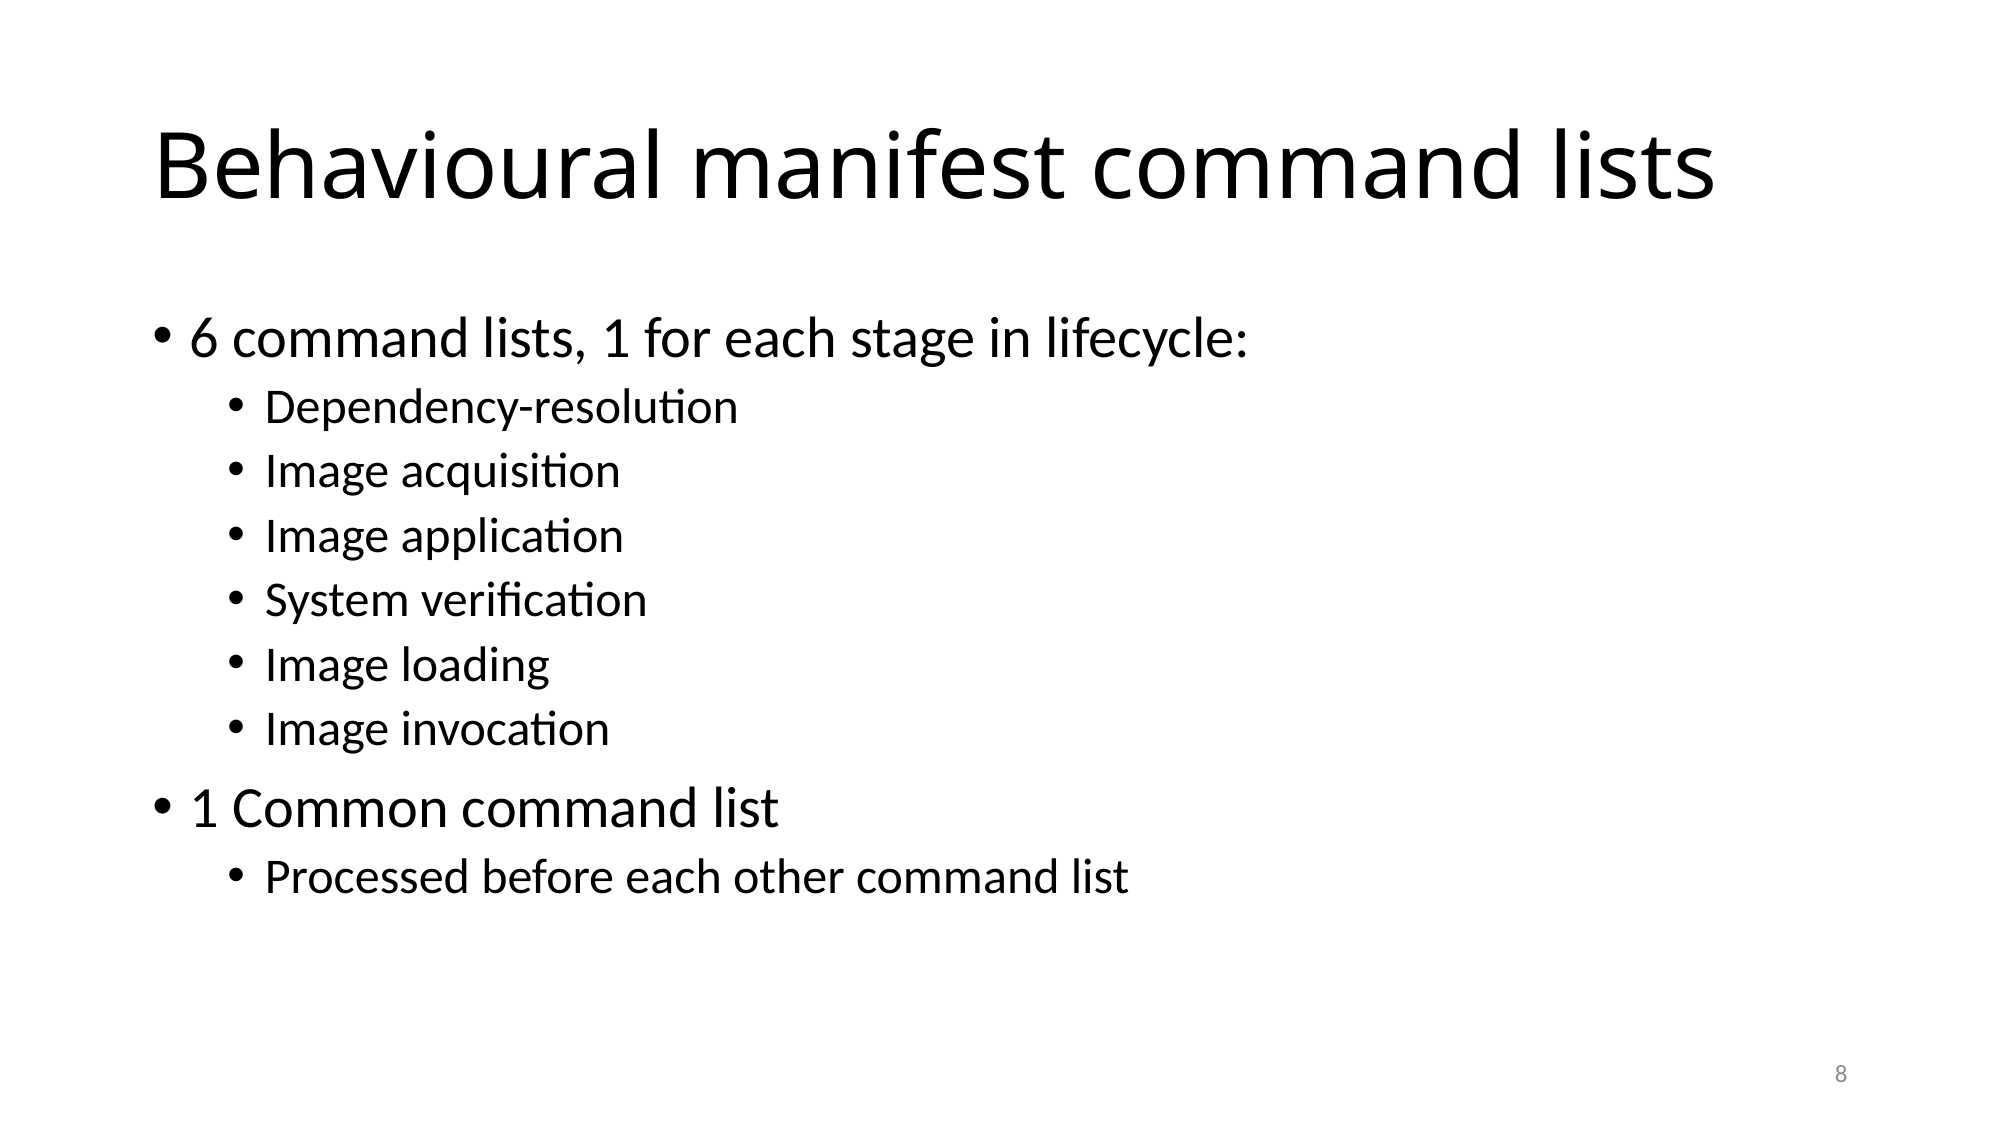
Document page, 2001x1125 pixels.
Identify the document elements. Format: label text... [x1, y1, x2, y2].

title Behavioural manifest command lists [137, 59, 1863, 278]
slide_number 7 [1412, 1042, 1863, 1103]
list 6 command lists, 1 for each stage in lifecycle: Dependency-resolution Image acquisition Image application System verification Image loading Image invocation 1 Common command list Processed before each other command list [137, 299, 1863, 1014]
